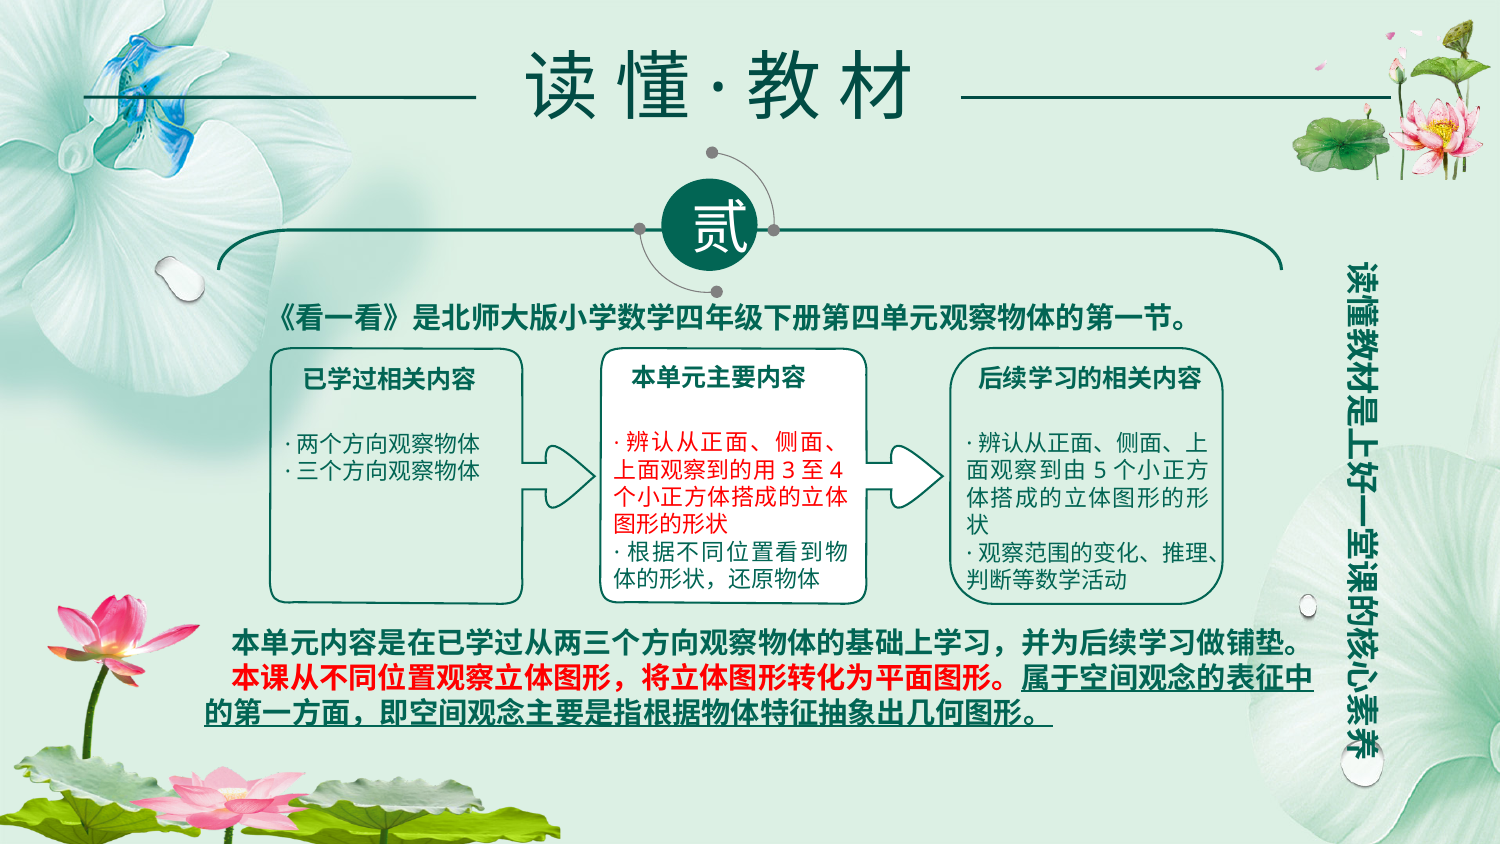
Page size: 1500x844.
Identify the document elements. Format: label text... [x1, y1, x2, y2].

text_box 本单元主要内容 ·辨认从正面、侧面、上面观察到的用3至4个小正方体搭成的立体图形的形状 ·根据不同位置看到物体的形状，还原物体 [599, 348, 864, 600]
picture [0, 0, 1500, 844]
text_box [639, 152, 780, 293]
text_box 本单元内容是在已学过从两三个方向观察物体的基础上学习，并为后续学习做铺垫。 本课从不同位置观察立体图形，将立体图形转化为平面图形。属于空间观念的表征中的第一方面，即空间观念主要是指根据物体特征抽象出几何图形。 [561, 616, 1336, 737]
text_box [605, 600, 862, 605]
text_box 读 懂·教 材 [509, 30, 929, 136]
text_box [975, 601, 1198, 605]
text_box [216, 228, 639, 271]
text_box 《看一看》是北师大版小学数学四年级下册第四单元观察物体的第一节。 [251, 292, 1206, 342]
text_box 后续学习的相关内容 ·辨认从正面、侧面、上面观察到由5个小正方体搭成的立体图形的形状 ·观察范围的变化、推理、判断等数学活动 [951, 349, 1224, 601]
text_box 读懂教材是上好一堂课的核心素养 [1320, 246, 1391, 759]
text_box [268, 358, 597, 579]
text_box 已学过相关内容 ·两个方向观察物体 ·三个方向观察物体 [269, 350, 521, 492]
text_box [780, 228, 1284, 271]
text_box [864, 357, 945, 598]
